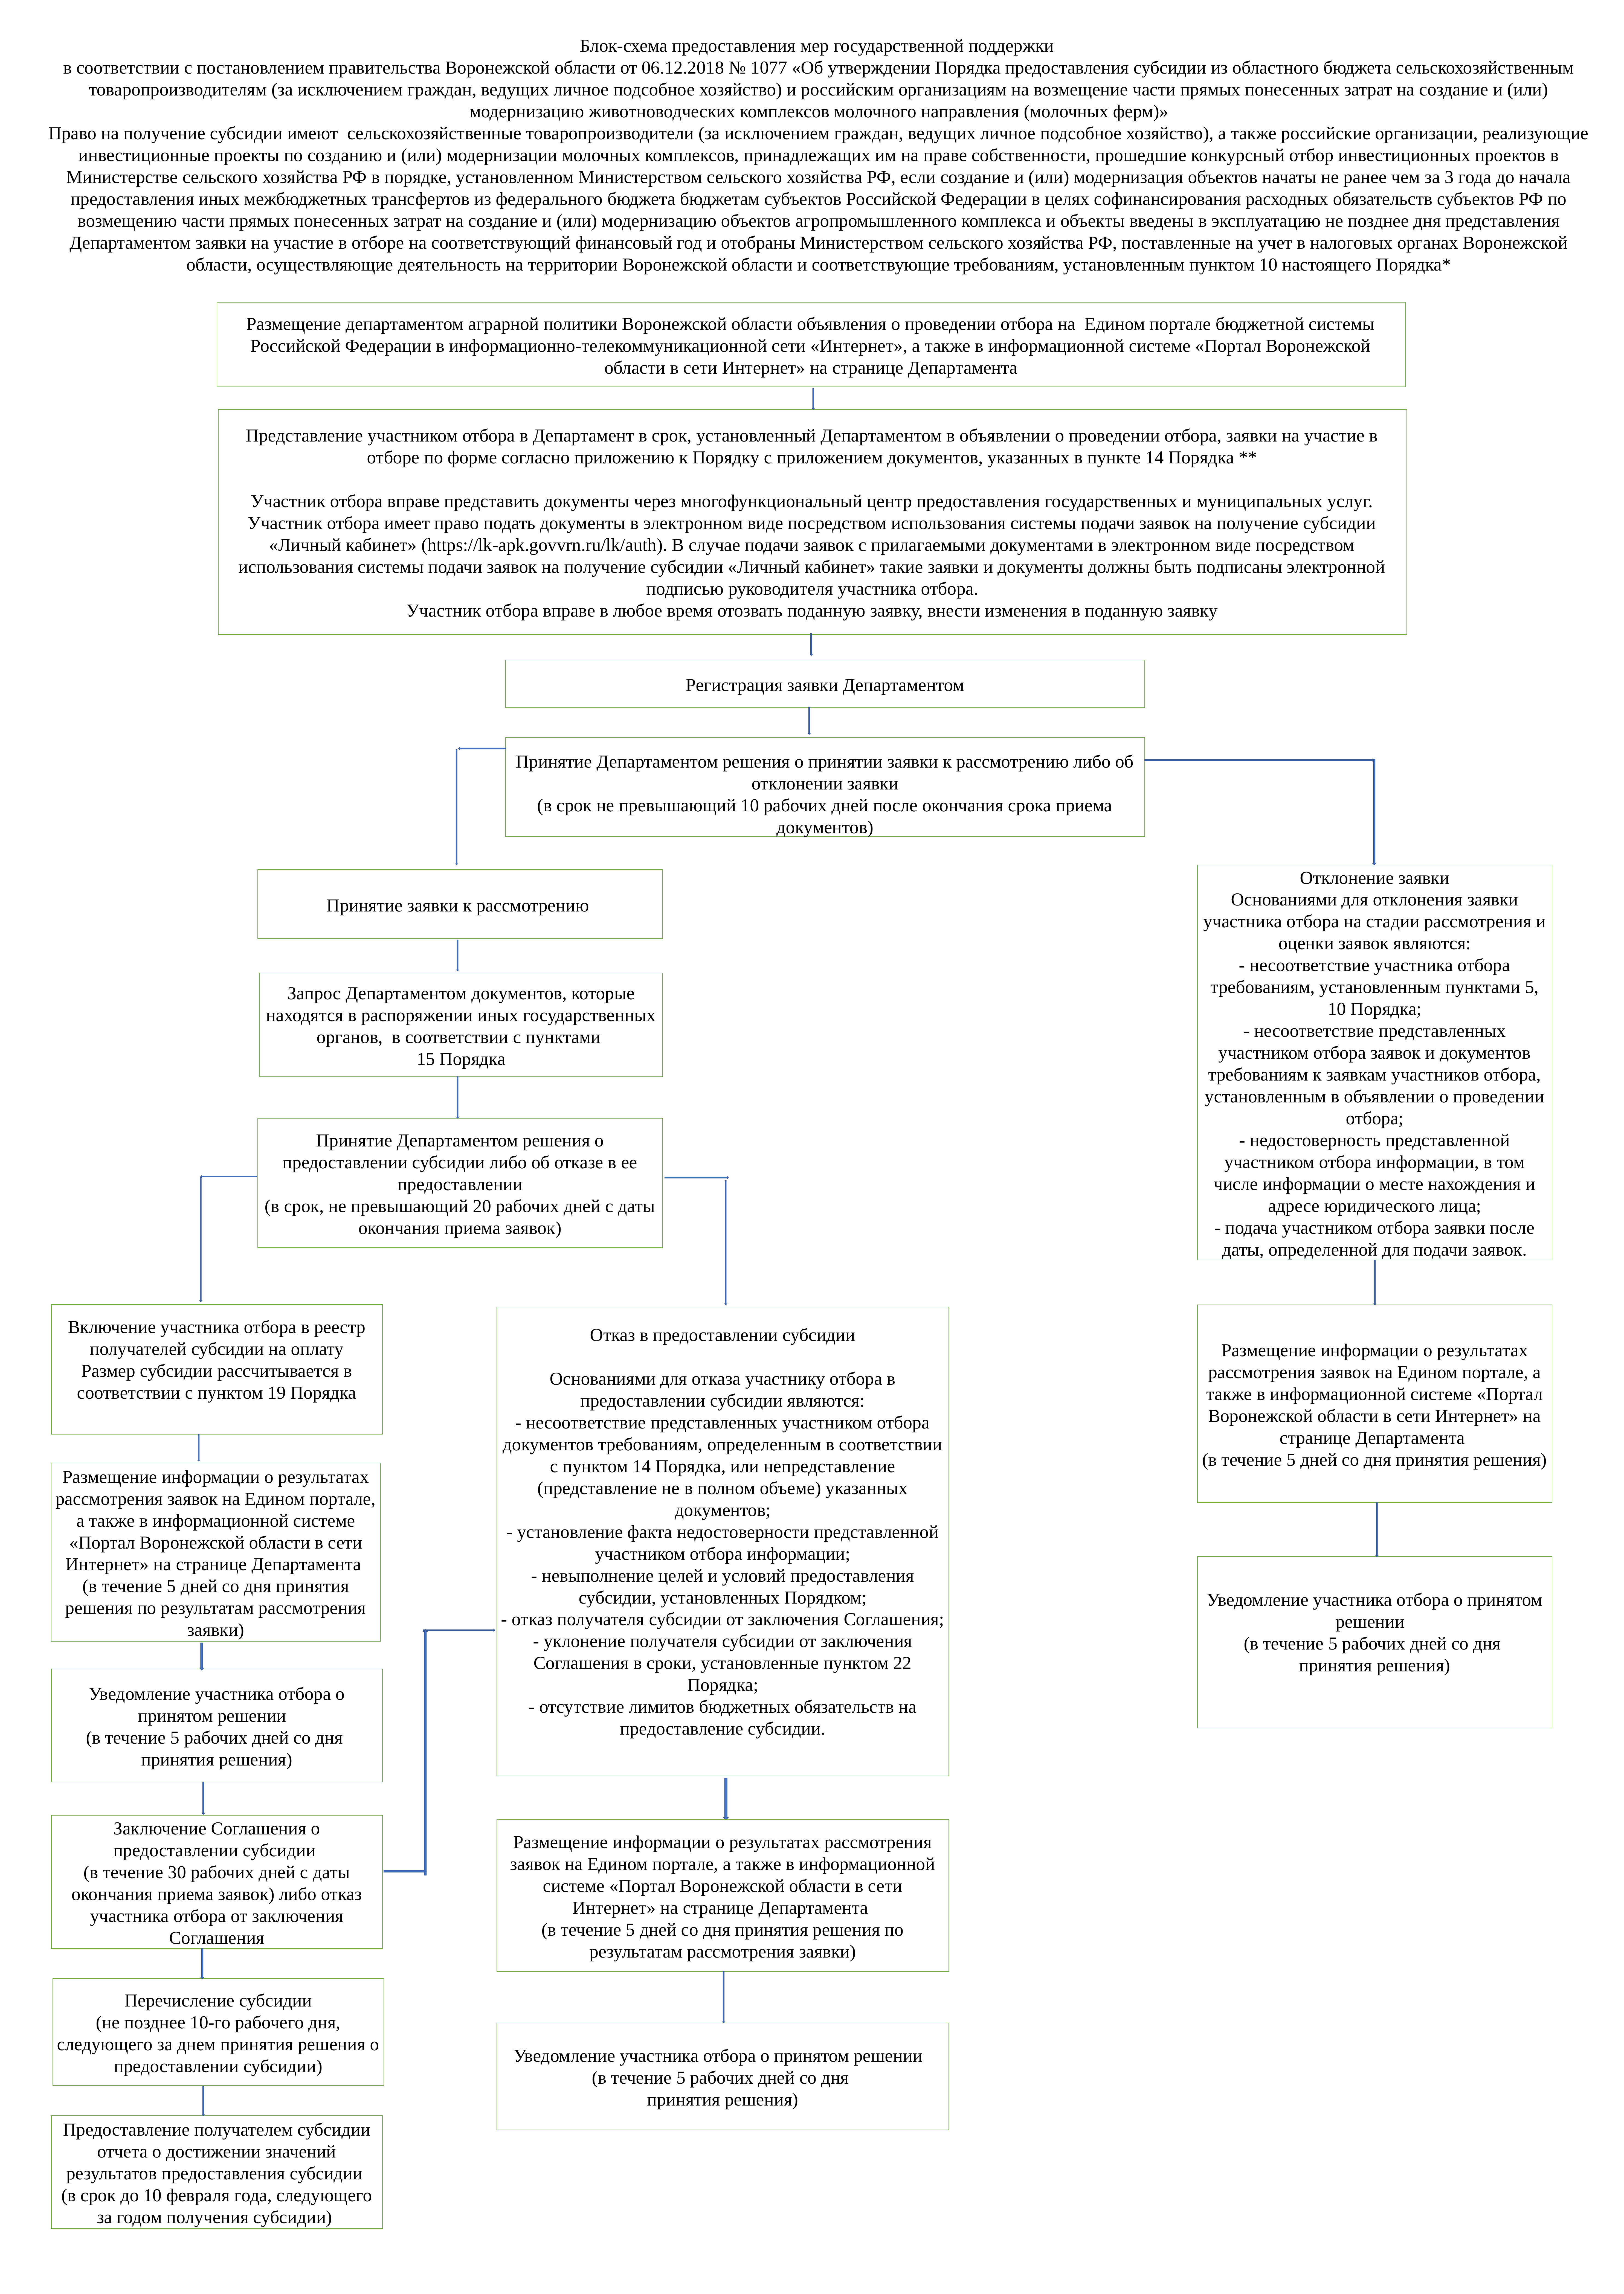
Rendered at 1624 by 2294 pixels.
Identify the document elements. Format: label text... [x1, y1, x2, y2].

text_box Размещение департаментом аграрной политики Воронежской области объявления о проведении отбора на Едином портале бюджетной системы Российской Федерации в информационно-телекоммуникационной сети «Интернет», а также в информационной системе «Портал Воронежской области в сети Интернет» на странице Департамента [217, 302, 1406, 387]
text_box [201, 2086, 205, 2116]
text_box Заключение Соглашения о предоставлении субсидии (в течение 30 рабочих дней с даты окончания приема заявок) либо отказ участника отбора от заключения Соглашения [51, 1815, 383, 1949]
text_box [809, 633, 813, 656]
text_box [1372, 759, 1377, 866]
text_box Уведомление участника отбора о принятом решении (в течение 5 рабочих дней со дня принятия решения) [497, 2023, 949, 2130]
text_box Включение участника отбора в реестр получателей субсидии на оплату Размер субсидии рассчитывается в соответствии с пунктом 19 Порядка [51, 1304, 383, 1435]
text_box Перечисление субсидии (не позднее 10-го рабочего дня, следующего за днем принятия решения о предоставлении субсидии) [53, 1978, 384, 2086]
text_box [723, 1778, 729, 1819]
text_box [200, 1175, 257, 1178]
text_box Размещение информации о результатах рассмотрения заявок на Едином портале, а также в информационной системе «Портал Воронежской области в сети Интернет» на странице Департамента (в течение 5 дней со дня принятия решения по результатам рассмотрения заявки) [497, 1819, 949, 1972]
text_box Отказ в предоставлении субсидии Основаниями для отказа участнику отбора в предоставлении субсидии являются: - несоответствие представленных участником отбора документов требованиям, определенным в соответствии с пунктом 14 Порядка, или непредставление (представление не в полном объеме) указанных документов; - установление факта недостоверности представленной участником отбора информации; - невыполнение целей и условий предоставления субсидии, установленных Порядком; - отказ получателя субсидии от заключения Соглашения; - уклонение получателя субсидии от заключения Соглашения в сроки, установленные пунктом 22 Порядка; - отсутствие лимитов бюджетных обязательств на предоставление субсидии. [497, 1307, 949, 1776]
text_box Отклонение заявки Основаниями для отклонения заявки участника отбора на стадии рассмотрения и оценки заявок являются: - несоответствие участника отбора требованиям, установленным пунктами 5, 10 Порядка; - несоответствие представленных участником отбора заявок и документов требованиям к заявкам участников отбора, установленным в объявлении о проведении отбора; - недостоверность представленной участником отбора информации, в том числе информации о месте нахождения и адресе юридического лица; - подача участником отбора заявки после даты, определенной для подачи заявок. [1197, 865, 1552, 1260]
text_box Блок-схема предоставления мер государственной поддержки в соответствии с постановлением правительства Воронежской области от 06.12.2018 № 1077 «Об утверждении Порядка предоставления субсидии из областного бюджета сельскохозяйственным товаропроизводителям (за исключением граждан, ведущих личное подсобное хозяйство) и российским организациям на возмещение части прямых понесенных затрат на создание и (или) модернизацию животноводческих комплексов молочного направления (молочных ферм)» Право на получение субсидии имеют сельскохозяйственные товаропроизводители (за исключением граждан, ведущих личное подсобное хозяйство), а также российские организации, реализующие инвестиционные проекты по созданию и (или) модернизации молочных комплексов, принадлежащих им на праве собственности, прошедшие конкурсный отбор инвестиционных проектов в Министерстве сельского хозяйства РФ в порядке, установленном Министерством сельского хозяйства РФ, если создание и (или) модернизация объектов начаты не ранее чем за 3 года до начала предоставления иных межбюджетных трансфертов из федерального бюджета бюджетам субъектов Российской Федерации в целях софинансирования расходных обязательств субъектов РФ по возмещению части прямых понесенных затрат на создание и (или) модернизацию объектов агропромышленного комплекса и объекты введены в эксплуатацию не позднее дня представления Департаментом заявки на участие в отборе на соответствующий финансовый год и отобраны Министерством сельского хозяйства РФ, поставленные на учет в налоговых органах Воронежской области, осуществляющие деятельность на территории Воронежской области и соответствующие требованиям, установленным пунктом 10 настоящего Порядка* [39, 31, 1599, 277]
text_box Уведомление участника отбора о принятом решении (в течение 5 рабочих дней со дня принятия решения) [1197, 1556, 1552, 1728]
text_box [665, 1176, 729, 1179]
text_box Принятие Департаментом решения о предоставлении субсидии либо об отказе в ее предоставлении (в срок, не превышающий 20 рабочих дней с даты окончания приема заявок) [257, 1118, 663, 1248]
text_box [811, 388, 815, 410]
text_box [458, 747, 506, 750]
text_box [201, 1781, 205, 1815]
text_box Предоставление получателем субсидии отчета о достижении значений результатов предоставления субсидии (в срок до 10 февраля года, следующего за годом получения субсидии) [51, 2115, 383, 2229]
text_box [423, 1628, 495, 1632]
text_box Регистрация заявки Департаментом [505, 660, 1145, 708]
text_box Запрос Департаментом документов, которые находятся в распоряжении иных государственных органов, в соответствии с пунктами 15 Порядка [259, 973, 663, 1077]
text_box [199, 1177, 202, 1302]
text_box Размещение информации о результатах рассмотрения заявок на Едином портале, а также в информационной системе «Портал Воронежской области в сети Интернет» на странице Департамента (в течение 5 дней со дня принятия решения по результатам рассмотрения заявки) [51, 1463, 381, 1642]
text_box [1373, 1260, 1377, 1305]
text_box Принятие заявки к рассмотрению [257, 869, 663, 939]
text_box [456, 1076, 459, 1119]
text_box [199, 1642, 205, 1671]
text_box Размещение информации о результатах рассмотрения заявок на Едином портале, а также в информационной системе «Портал Воронежской области в сети Интернет» на странице Департамента (в течение 5 дней со дня принятия решения) [1197, 1305, 1552, 1503]
text_box Представление участником отбора в Департамент в срок, установленный Департаментом в объявлении о проведении отбора, заявки на участие в отборе по форме согласно приложению к Порядку с приложением документов, указанных в пункте 14 Порядка ** Участник отбора вправе представить документы через многофункциональный центр предоставления государственных и муниципальных услуг. Участник отбора имеет право подать документы в электронном виде посредством использования системы подачи заявок на получение субсидии «Личный кабинет» (https://lk-apk.govvrn.ru/lk/auth). В случае подачи заявок с прилагаемыми документами в электронном виде посредством использования системы подачи заявок на получение субсидии «Личный кабинет» такие заявки и документы должны быть подписаны электронной подписью руководителя участника отбора. Участник отбора вправе в любое время отозвать поданную заявку, внести изменения в поданную заявку [218, 409, 1407, 635]
text_box [722, 1971, 726, 2023]
text_box [1144, 758, 1373, 762]
text_box [1375, 1502, 1379, 1557]
text_box [200, 1948, 205, 1979]
text_box Уведомление участника отбора о принятом решении (в течение 5 рабочих дней со дня принятия решения) [51, 1669, 383, 1782]
text_box [422, 1631, 428, 1875]
text_box [197, 1434, 201, 1462]
text_box [807, 707, 811, 735]
text_box [724, 1180, 727, 1305]
text_box [455, 749, 458, 866]
text_box Принятие Департаментом решения о принятии заявки к рассмотрению либо об отклонении заявки (в срок не превышающий 10 рабочих дней после окончания срока приема документов) [505, 737, 1145, 837]
text_box [456, 939, 459, 971]
text_box [383, 1870, 424, 1872]
